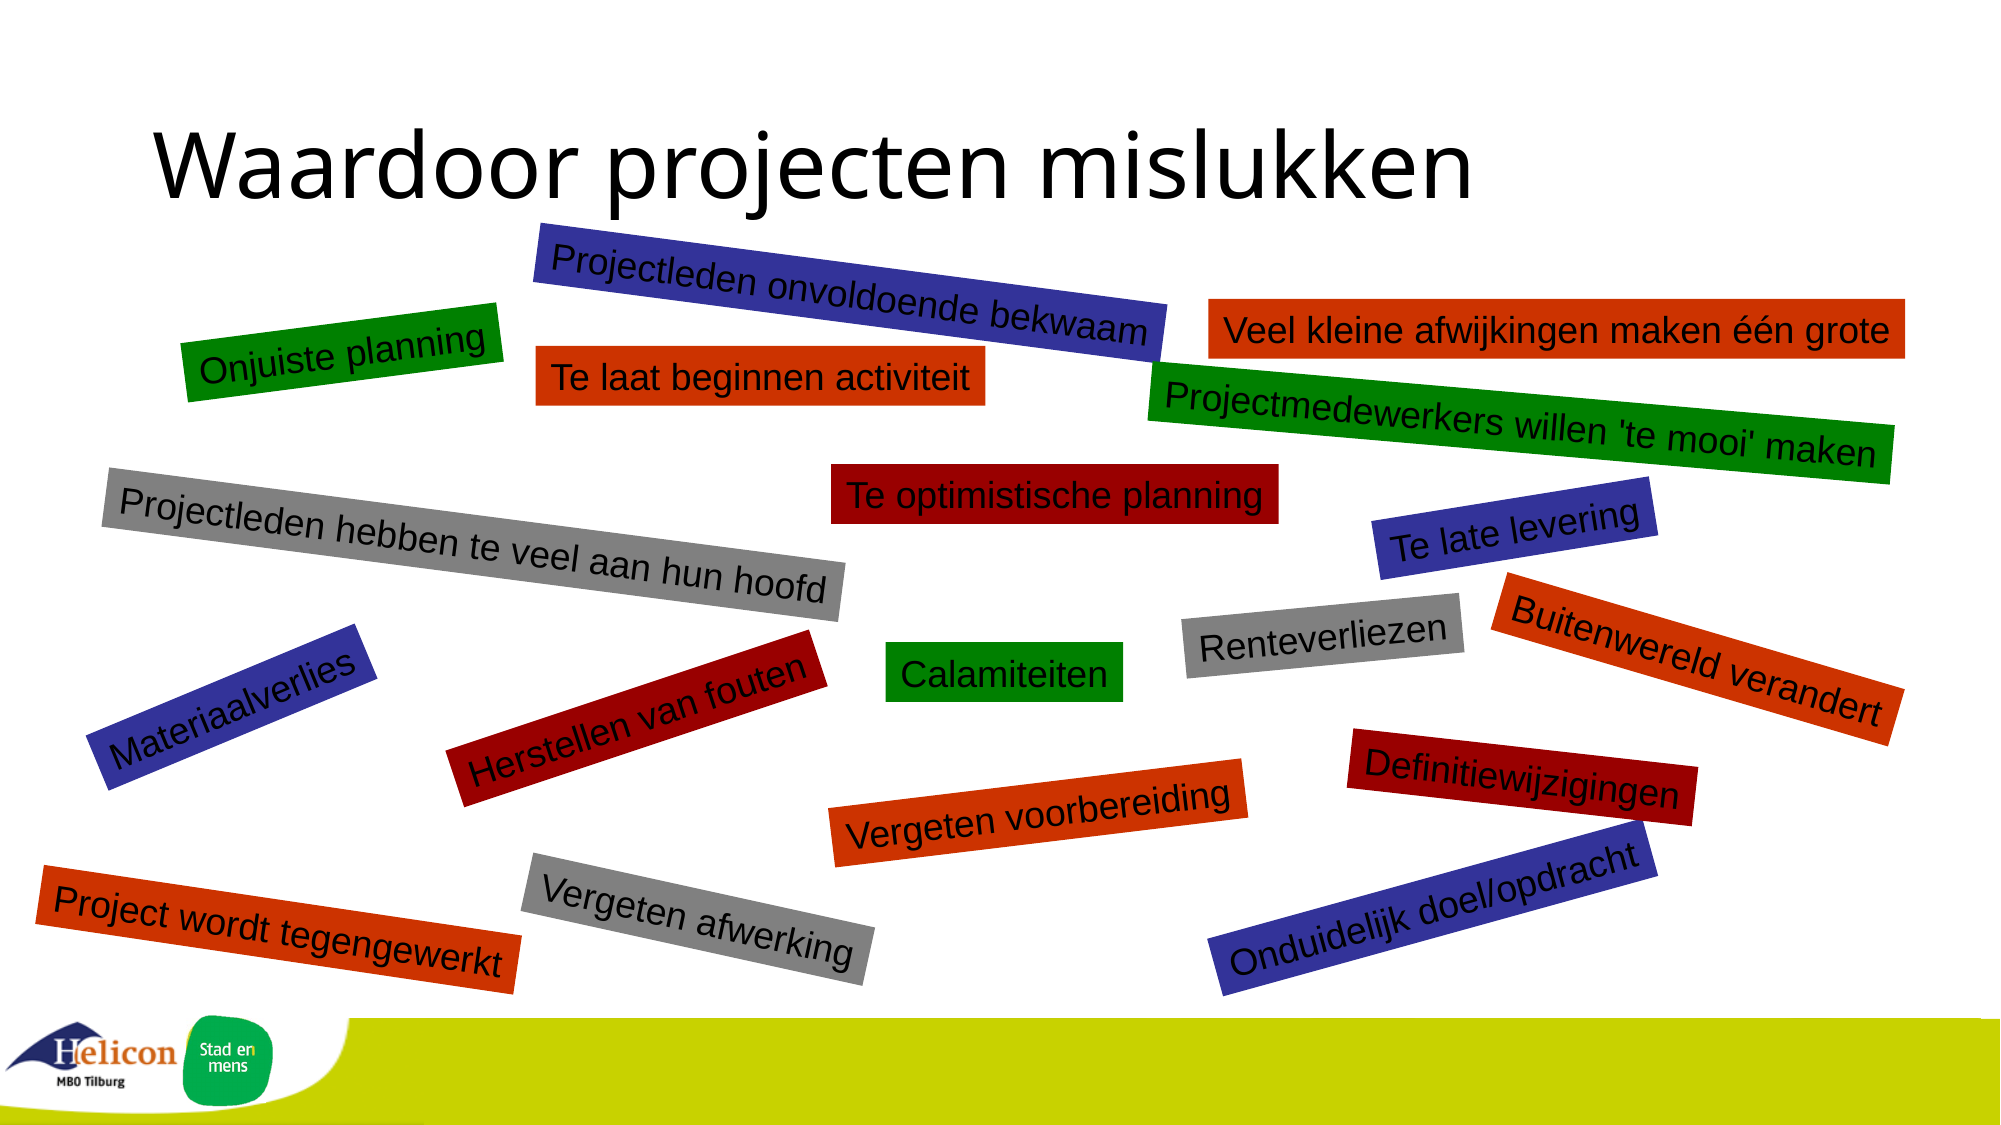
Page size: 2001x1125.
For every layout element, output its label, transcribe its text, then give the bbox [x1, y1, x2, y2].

picture [0, 1013, 424, 1125]
text_box Projectmedewerkers willen 'te mooi' maken [1147, 361, 1895, 485]
text_box Renteverliezen [1181, 592, 1465, 679]
text_box Te optimistische planning [831, 464, 1279, 524]
text_box Vergeten voorbereiding [828, 758, 1249, 868]
text_box Onduidelijk doel/opdracht [1207, 820, 1659, 997]
text_box Veel kleine afwijkingen maken één grote [1208, 298, 1906, 359]
text_box Project wordt tegengewerkt [35, 864, 522, 995]
text_box [1277, 405, 2000, 511]
text_box Projectleden hebben te veel aan hun hoofd [101, 467, 846, 623]
text_box Projectleden onvoldoende bekwaam [532, 222, 1168, 363]
text_box Onjuiste planning [180, 302, 504, 403]
title Waardoor projecten mislukken [137, 59, 1863, 278]
text_box Materiaalverlies [85, 623, 378, 791]
text_box Definitiewijzigingen [1346, 728, 1699, 827]
text_box Herstellen van fouten [445, 629, 828, 808]
text_box Te late levering [1371, 476, 1659, 581]
text_box Vergeten afwerking [520, 852, 876, 986]
text_box Te laat beginnen activiteit [535, 345, 986, 406]
text_box Buitenwereld verandert [1490, 572, 1905, 747]
text_box Calamiteiten [885, 642, 1124, 702]
